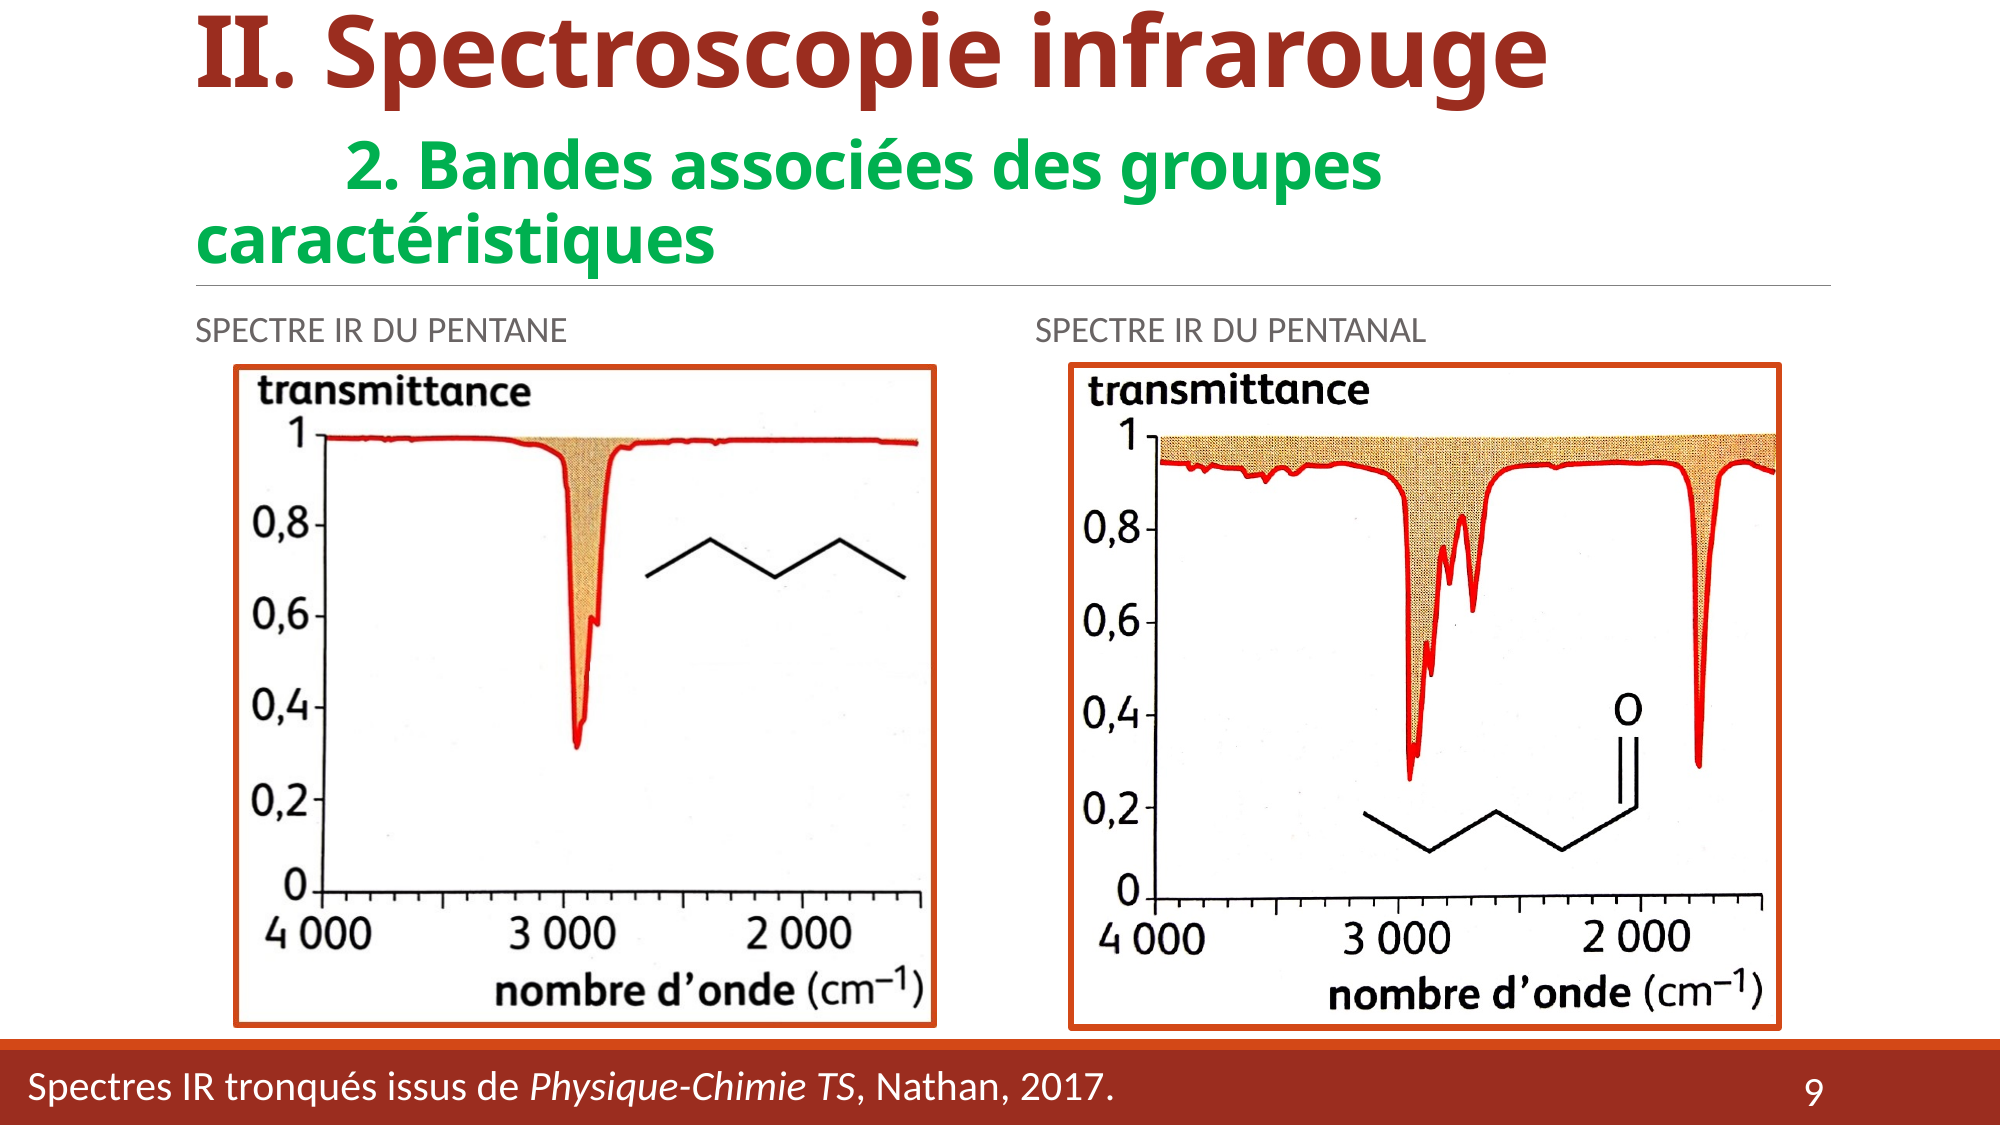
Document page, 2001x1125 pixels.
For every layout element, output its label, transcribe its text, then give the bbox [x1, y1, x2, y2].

list Spectre IR du pentane [180, 302, 990, 359]
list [1073, 367, 1777, 1025]
text_box Spectres IR tronqués issus de Physique-Chimie TS, Nathan, 2017. [27, 1056, 1799, 1125]
title II. Spectroscopie infrarouge 2. Bandes associées des groupes caractéristiques [180, 47, 1830, 285]
slide_number 9 [1799, 1059, 1840, 1120]
list Spectre IR du pentanal [1020, 302, 1830, 359]
picture [232, 363, 938, 1029]
